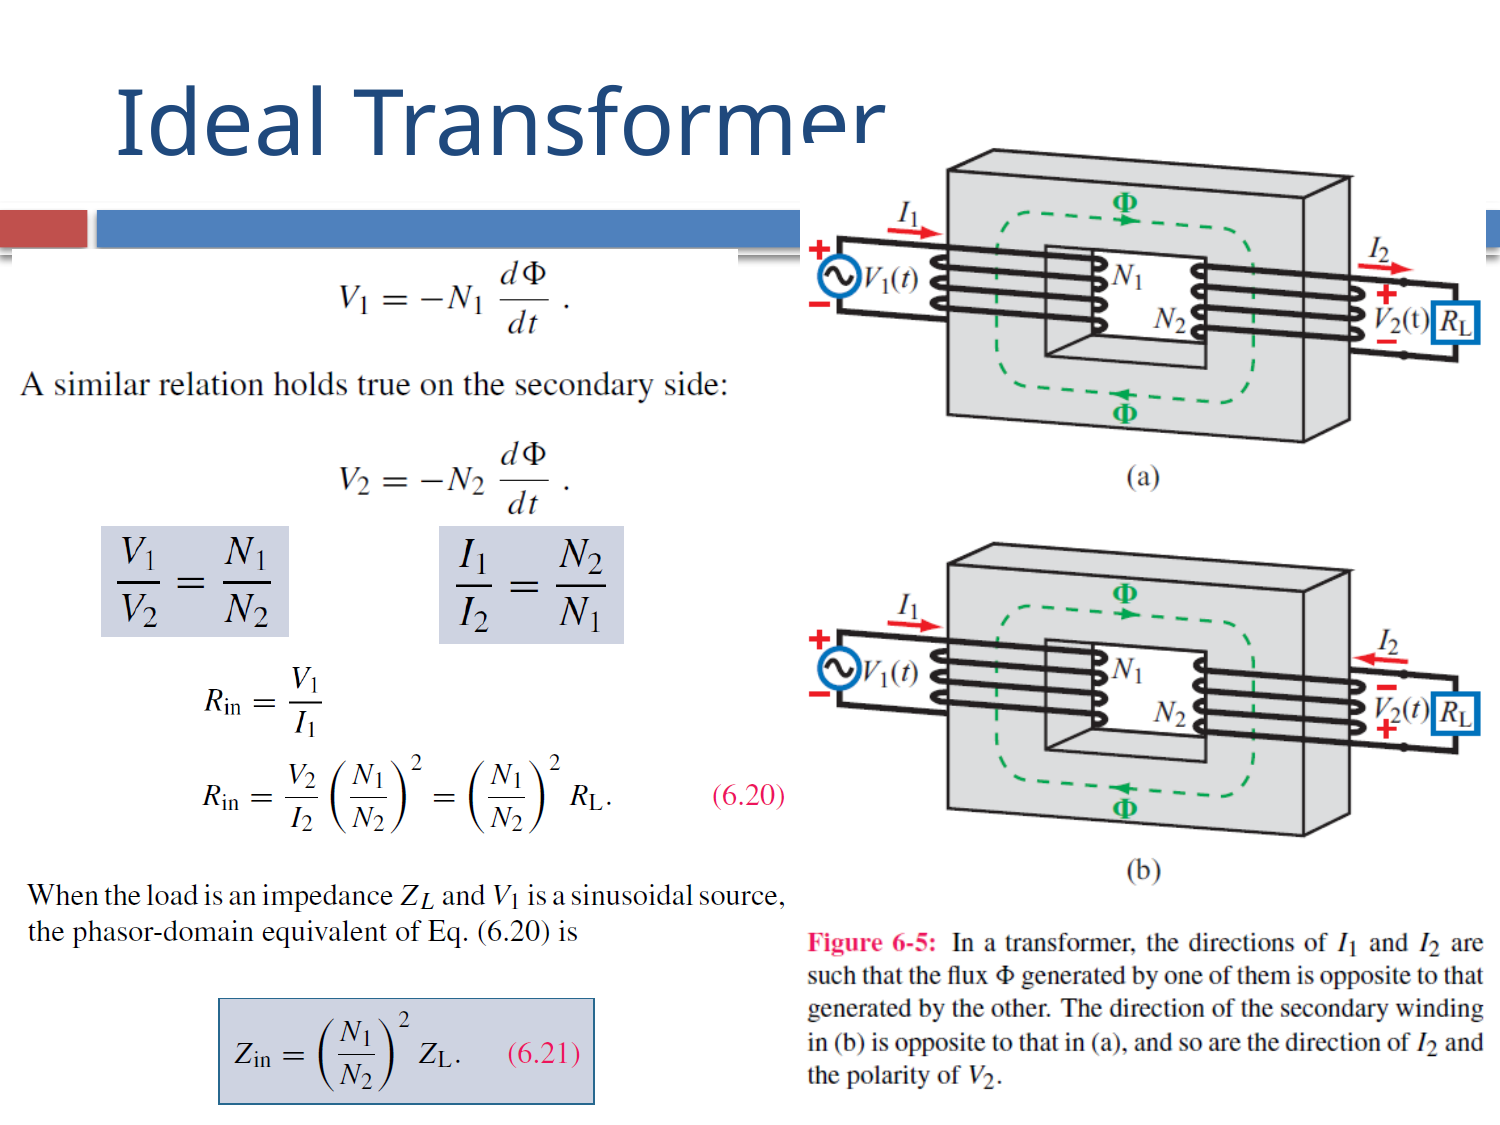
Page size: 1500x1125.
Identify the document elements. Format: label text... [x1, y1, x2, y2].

picture [12, 249, 738, 522]
title Ideal Transformer [100, 37, 1438, 200]
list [799, 143, 1486, 1097]
picture [437, 524, 626, 646]
picture [24, 662, 788, 1113]
picture [99, 524, 291, 639]
